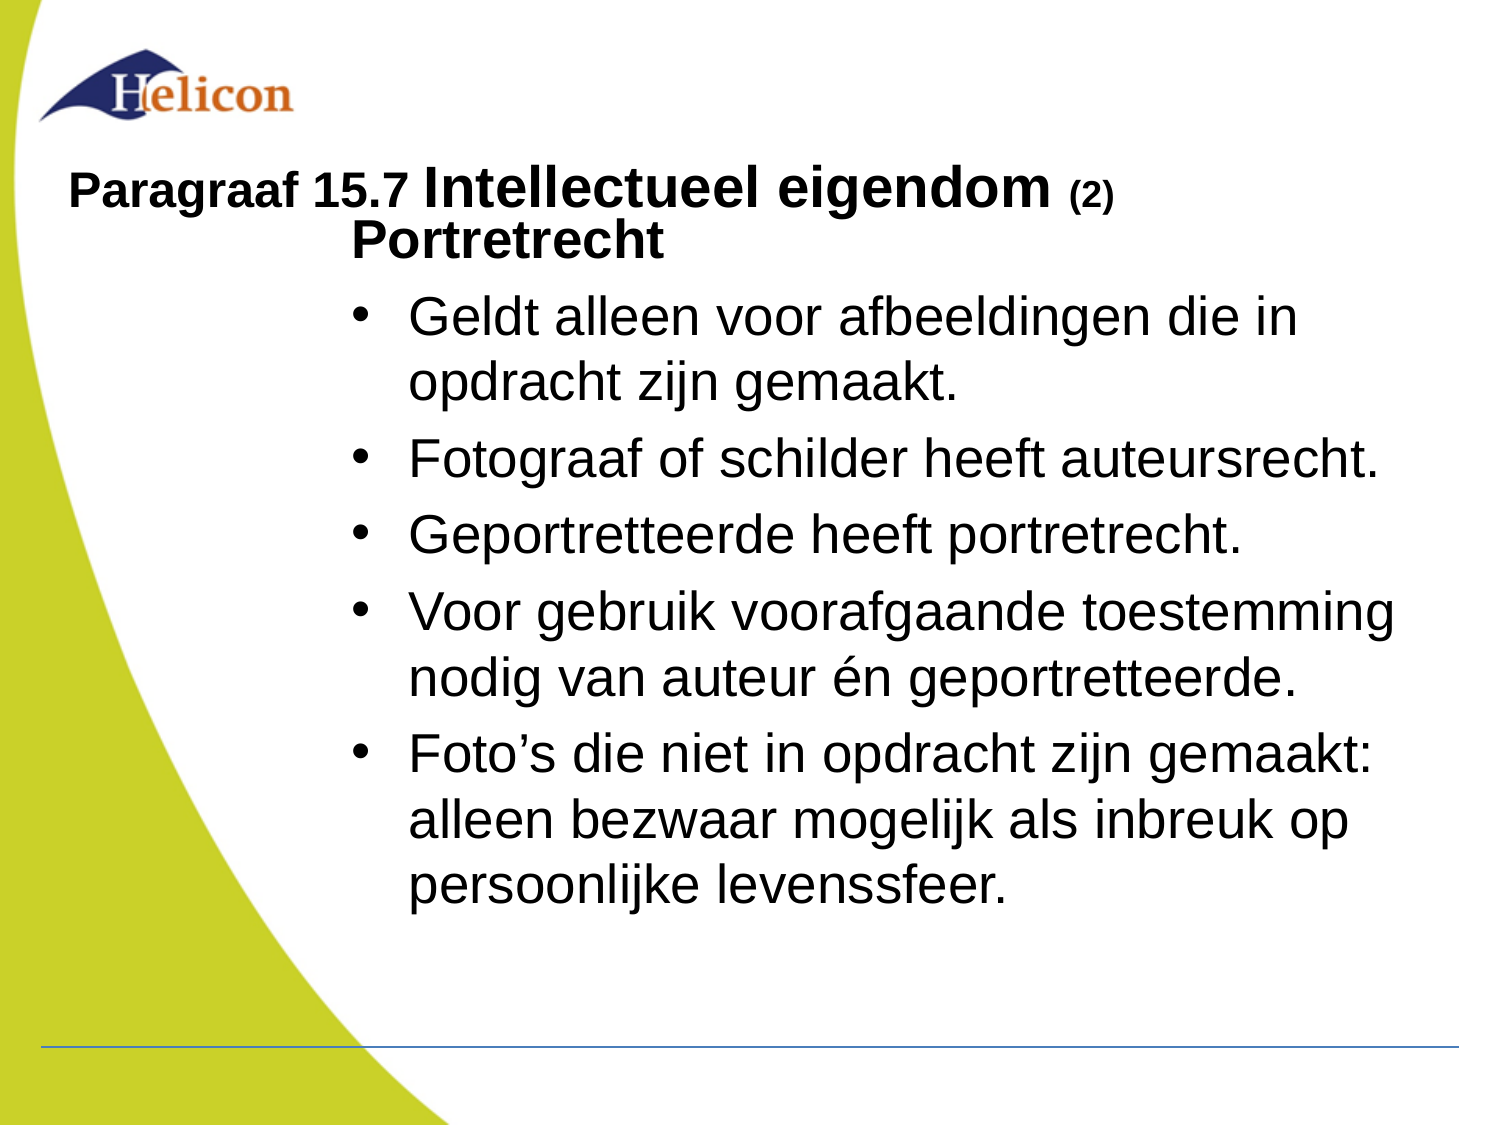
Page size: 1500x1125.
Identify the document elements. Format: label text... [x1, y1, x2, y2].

title Paragraaf 15.7 Intellectueel eigendom (2) [53, 90, 1404, 278]
list Portretrecht Geldt alleen voor afbeeldingen die in opdracht zijn gemaakt. Fotograaf of schilder heeft auteursrecht. Geportretteerde heeft portretrecht. Voor gebruik voorafgaande toestemming nodig van auteur én geportretteerde. Foto’s die niet in opdracht zijn gemaakt: alleen bezwaar mogelijk als inbreuk op persoonlijke levenssfeer. [336, 196, 1425, 1005]
picture [0, 0, 1500, 1125]
